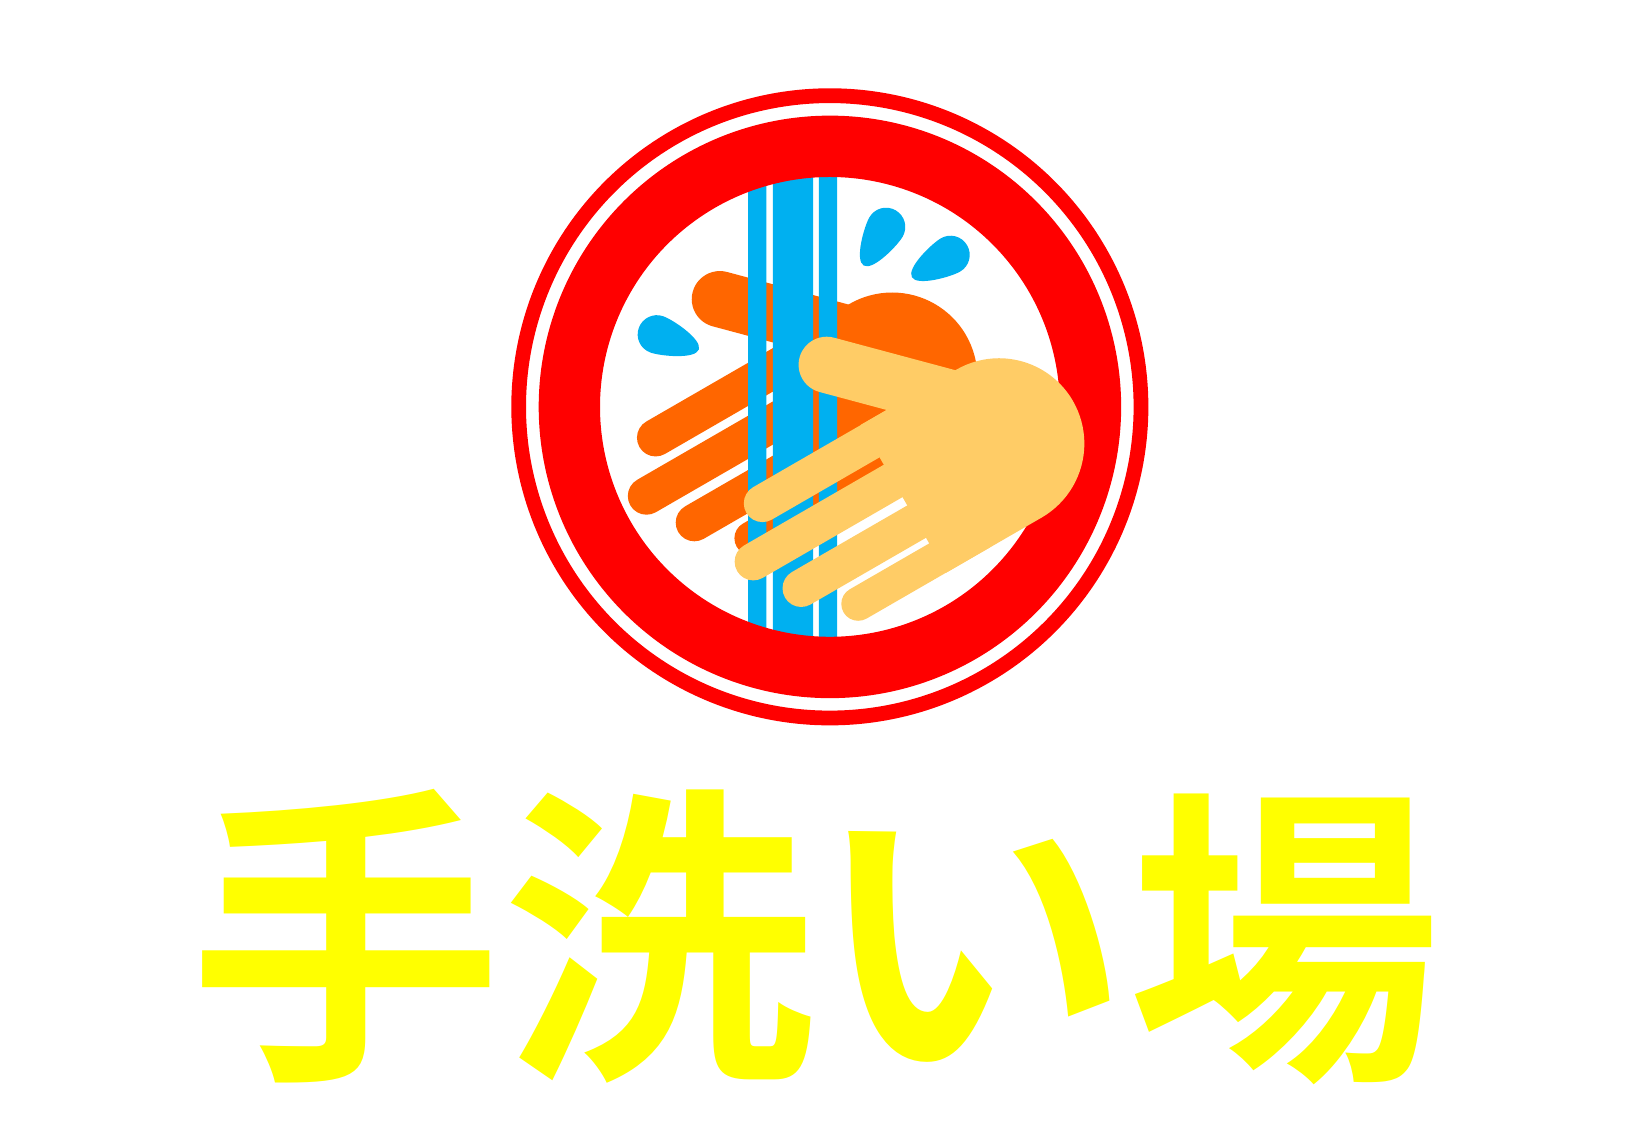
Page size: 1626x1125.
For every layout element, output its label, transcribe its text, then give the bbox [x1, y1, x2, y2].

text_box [511, 88, 1149, 726]
text_box 手洗い場 [37, 735, 1595, 1125]
